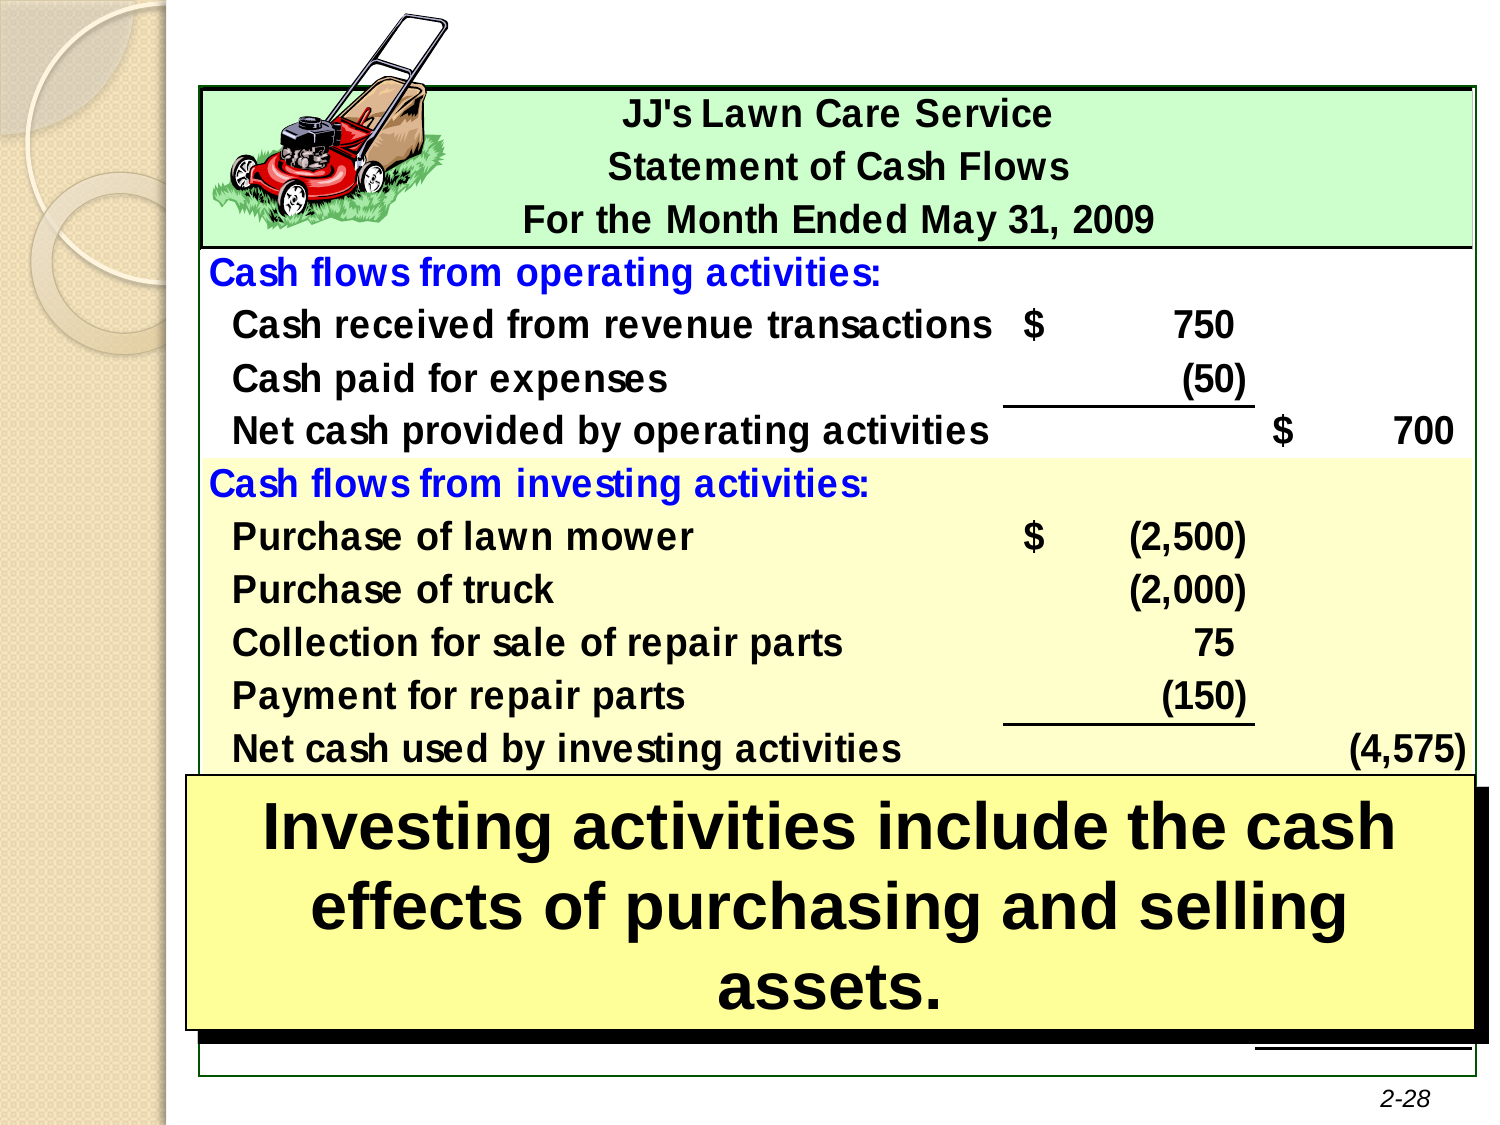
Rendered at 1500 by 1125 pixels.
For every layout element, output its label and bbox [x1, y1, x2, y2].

text_box [185, 775, 191, 1030]
text_box [199, 87, 1476, 1076]
text_box [212, 12, 451, 232]
